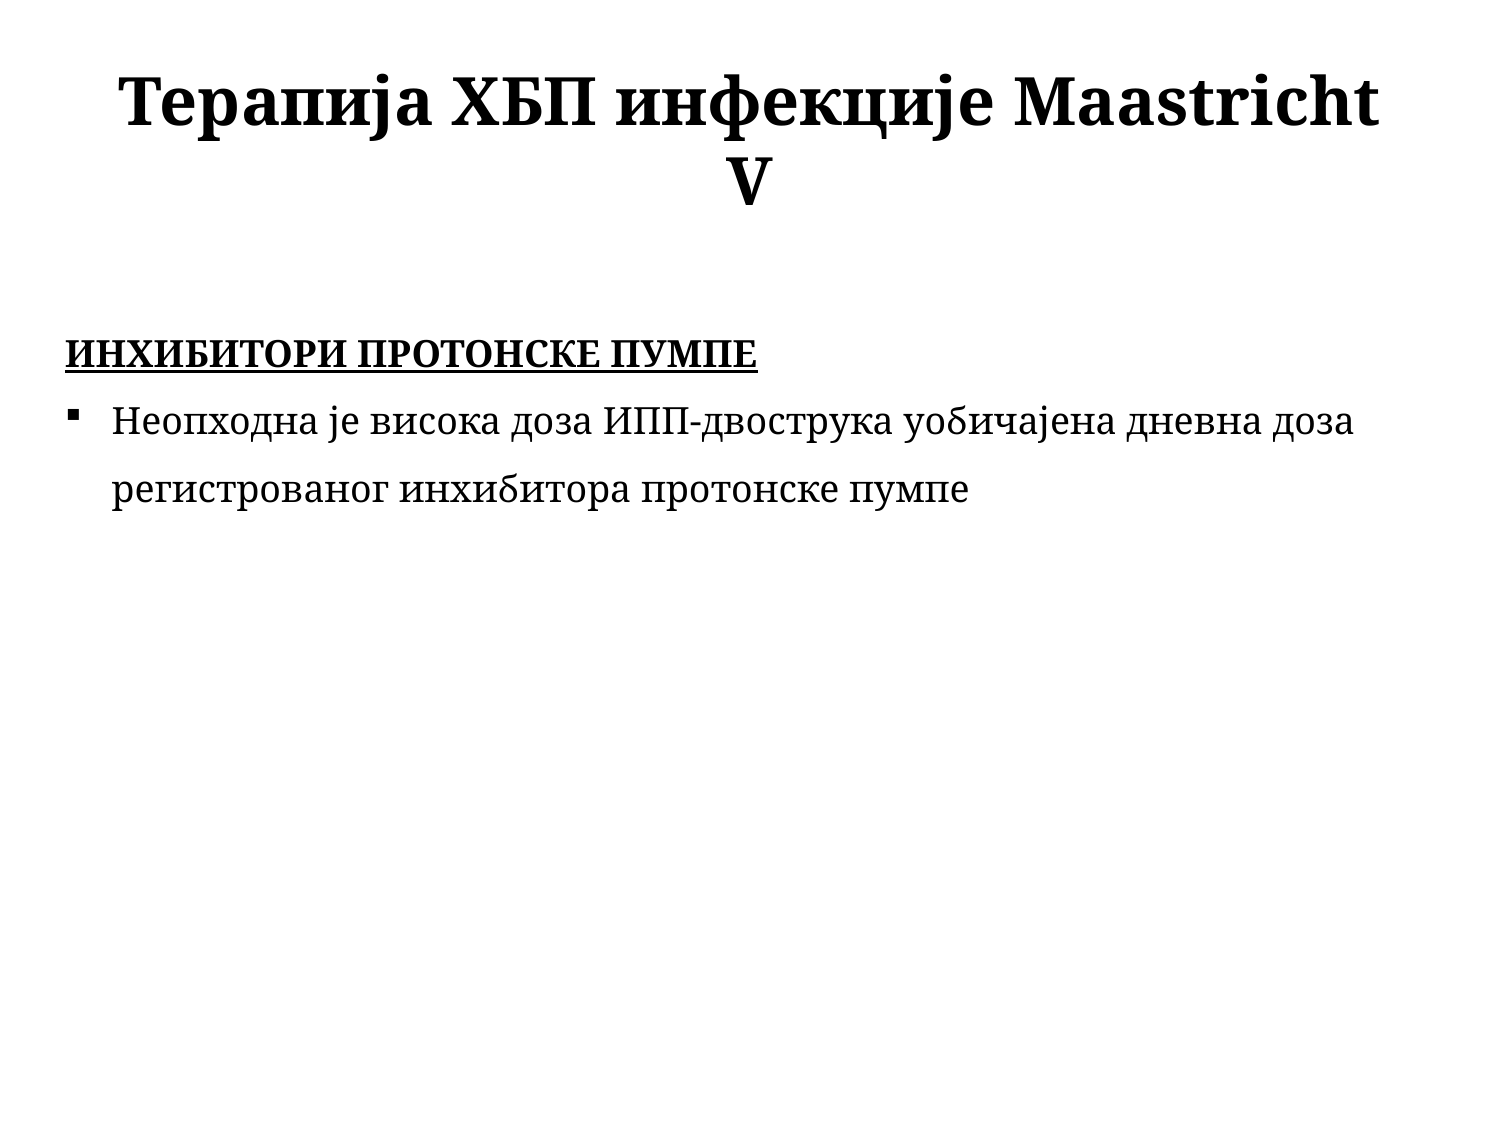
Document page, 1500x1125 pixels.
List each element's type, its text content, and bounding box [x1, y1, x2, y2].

title Терапија ХБП инфекције Maastricht V [75, 45, 1425, 233]
text_box ИНХИБИТОРИ ПРОТОНСКЕ ПУМПЕ Неопходна је висока доза ИПП-двострука уобичајена дневна доза регистрованог инхибитора протонске пумпе [49, 299, 1475, 518]
